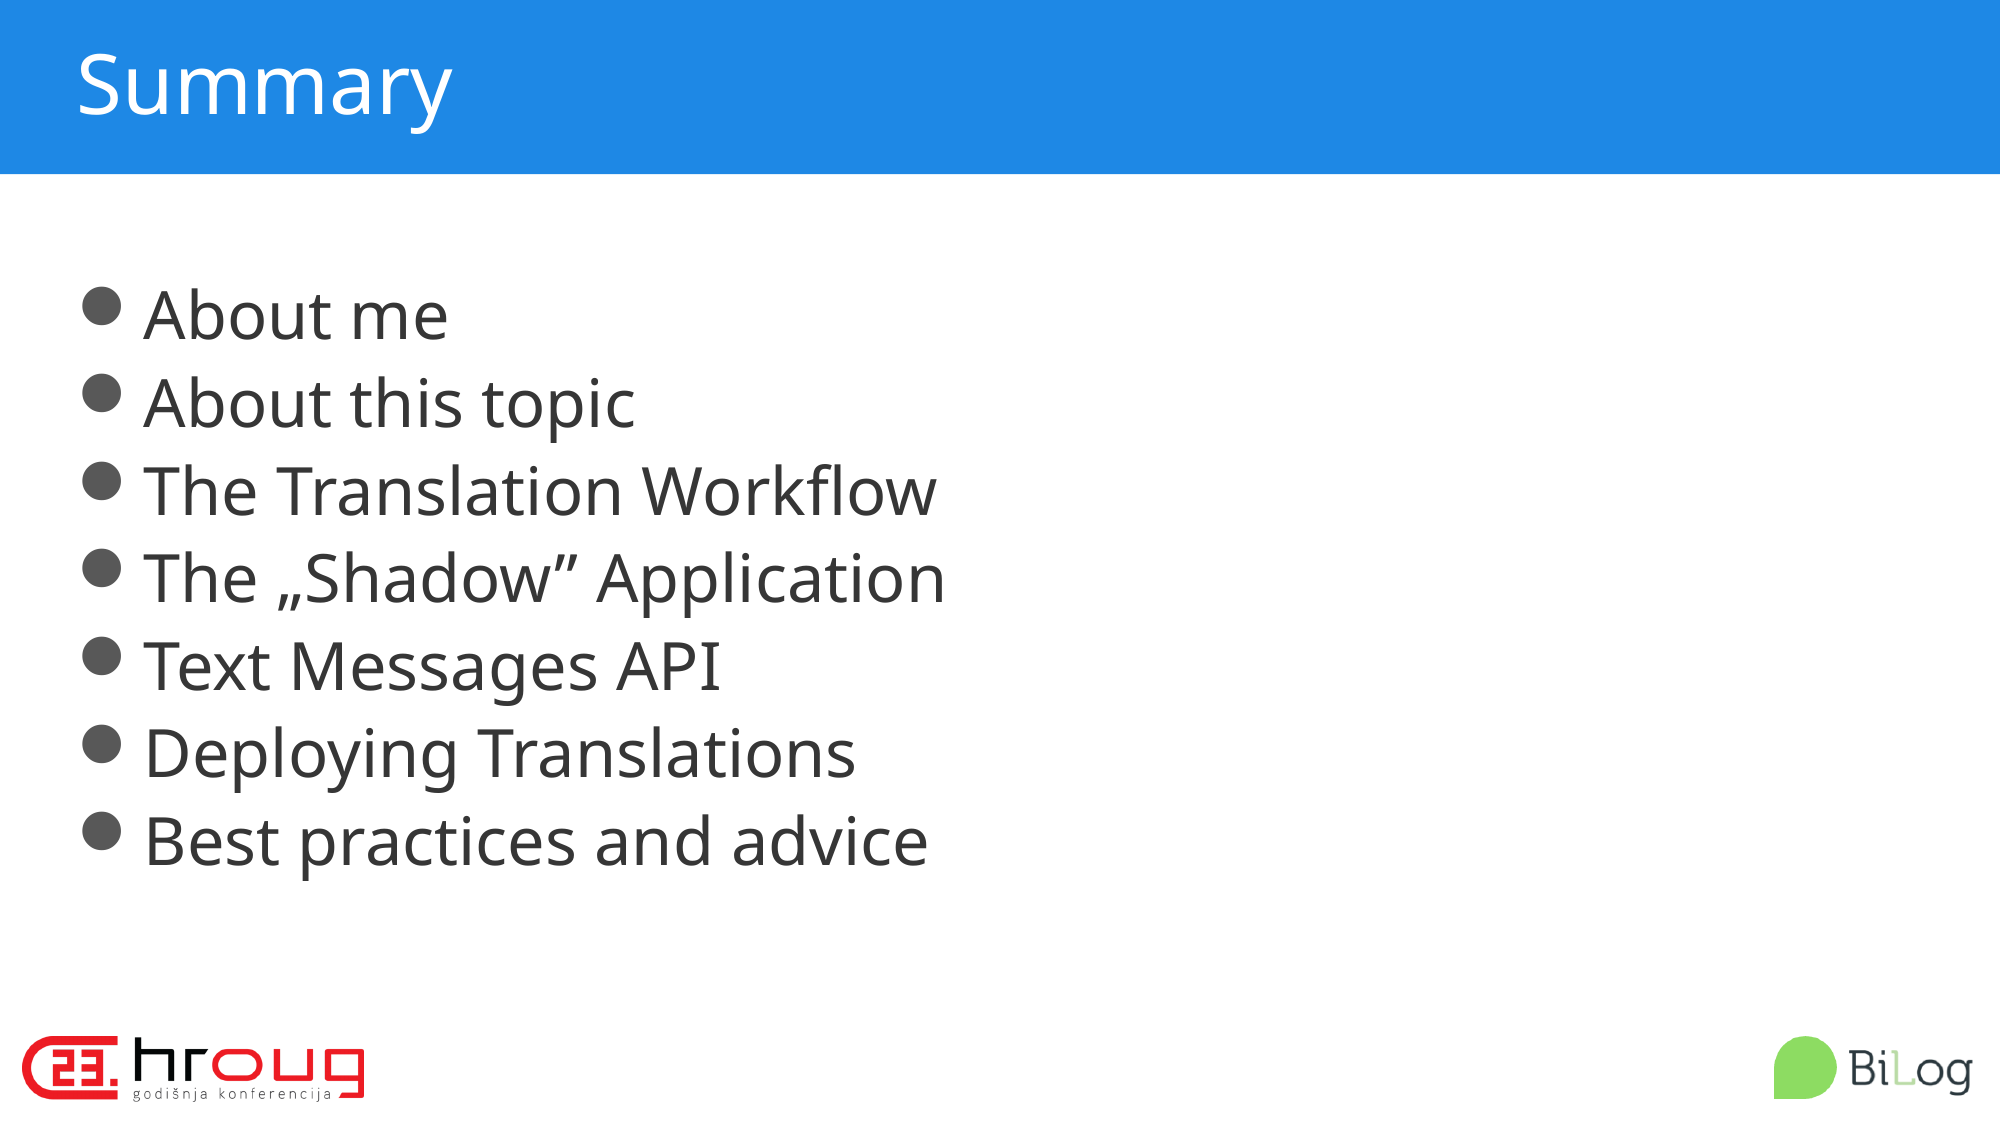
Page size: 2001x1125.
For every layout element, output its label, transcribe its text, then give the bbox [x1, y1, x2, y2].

picture [22, 1036, 364, 1102]
list About me About this topic The Translation Workflow The „Shadow” Application Text Messages API Deploying Translations Best practices and advice [61, 274, 1942, 989]
title Summary [61, 0, 1942, 175]
picture [1749, 1012, 2000, 1125]
